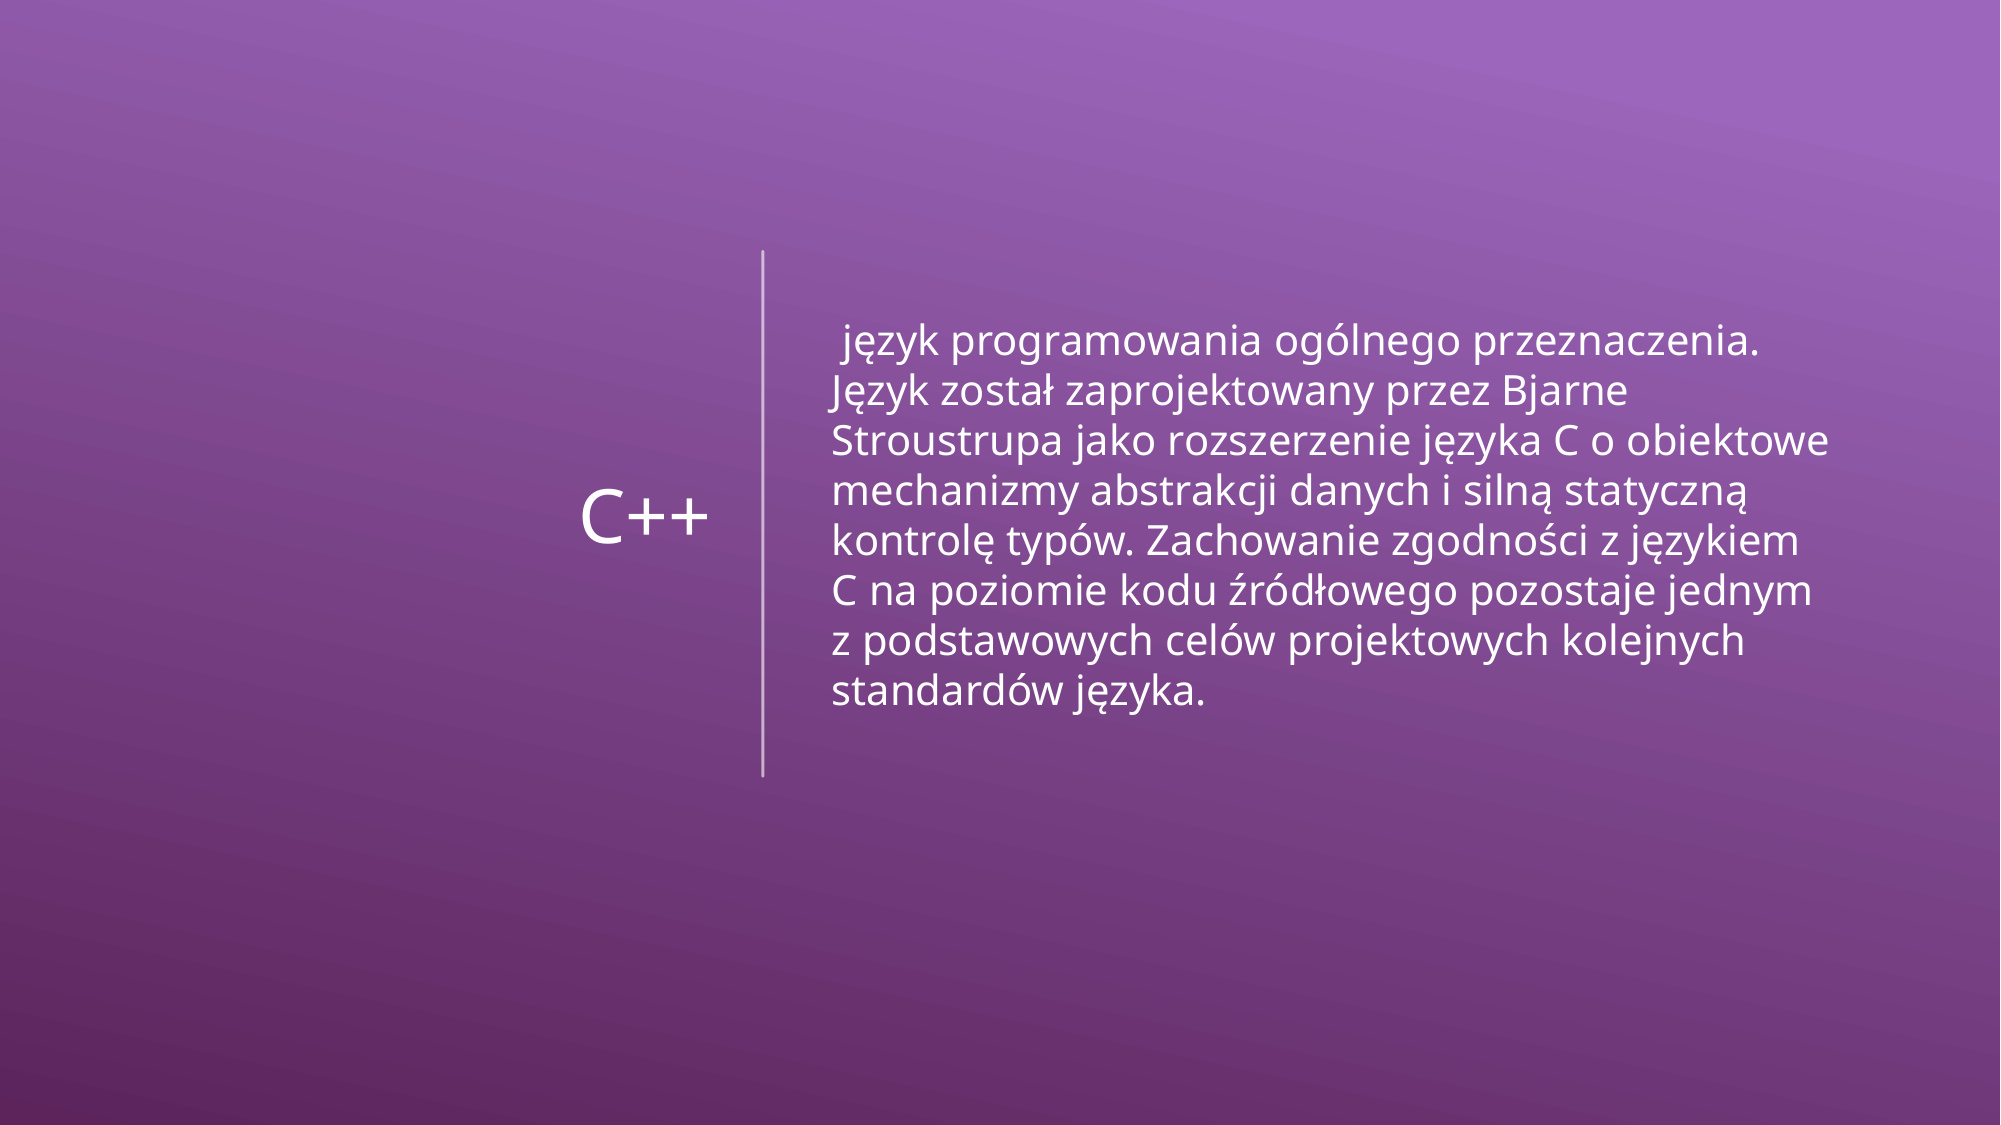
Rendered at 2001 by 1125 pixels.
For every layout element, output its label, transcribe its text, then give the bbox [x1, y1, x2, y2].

list język programowania ogólnego przeznaczenia. Język został zaprojektowany przez Bjarne Stroustrupa jako rozszerzenie języka C o obiektowe mechanizmy abstrakcji danych i silną statyczną kontrolę typów. Zachowanie zgodności z językiem C na poziomie kodu źródłowego pozostaje jednym z podstawowych celów projektowych kolejnych standardów języka. [816, 112, 1849, 915]
title C++ [112, 112, 727, 915]
text_box [0, 0, 2000, 1125]
